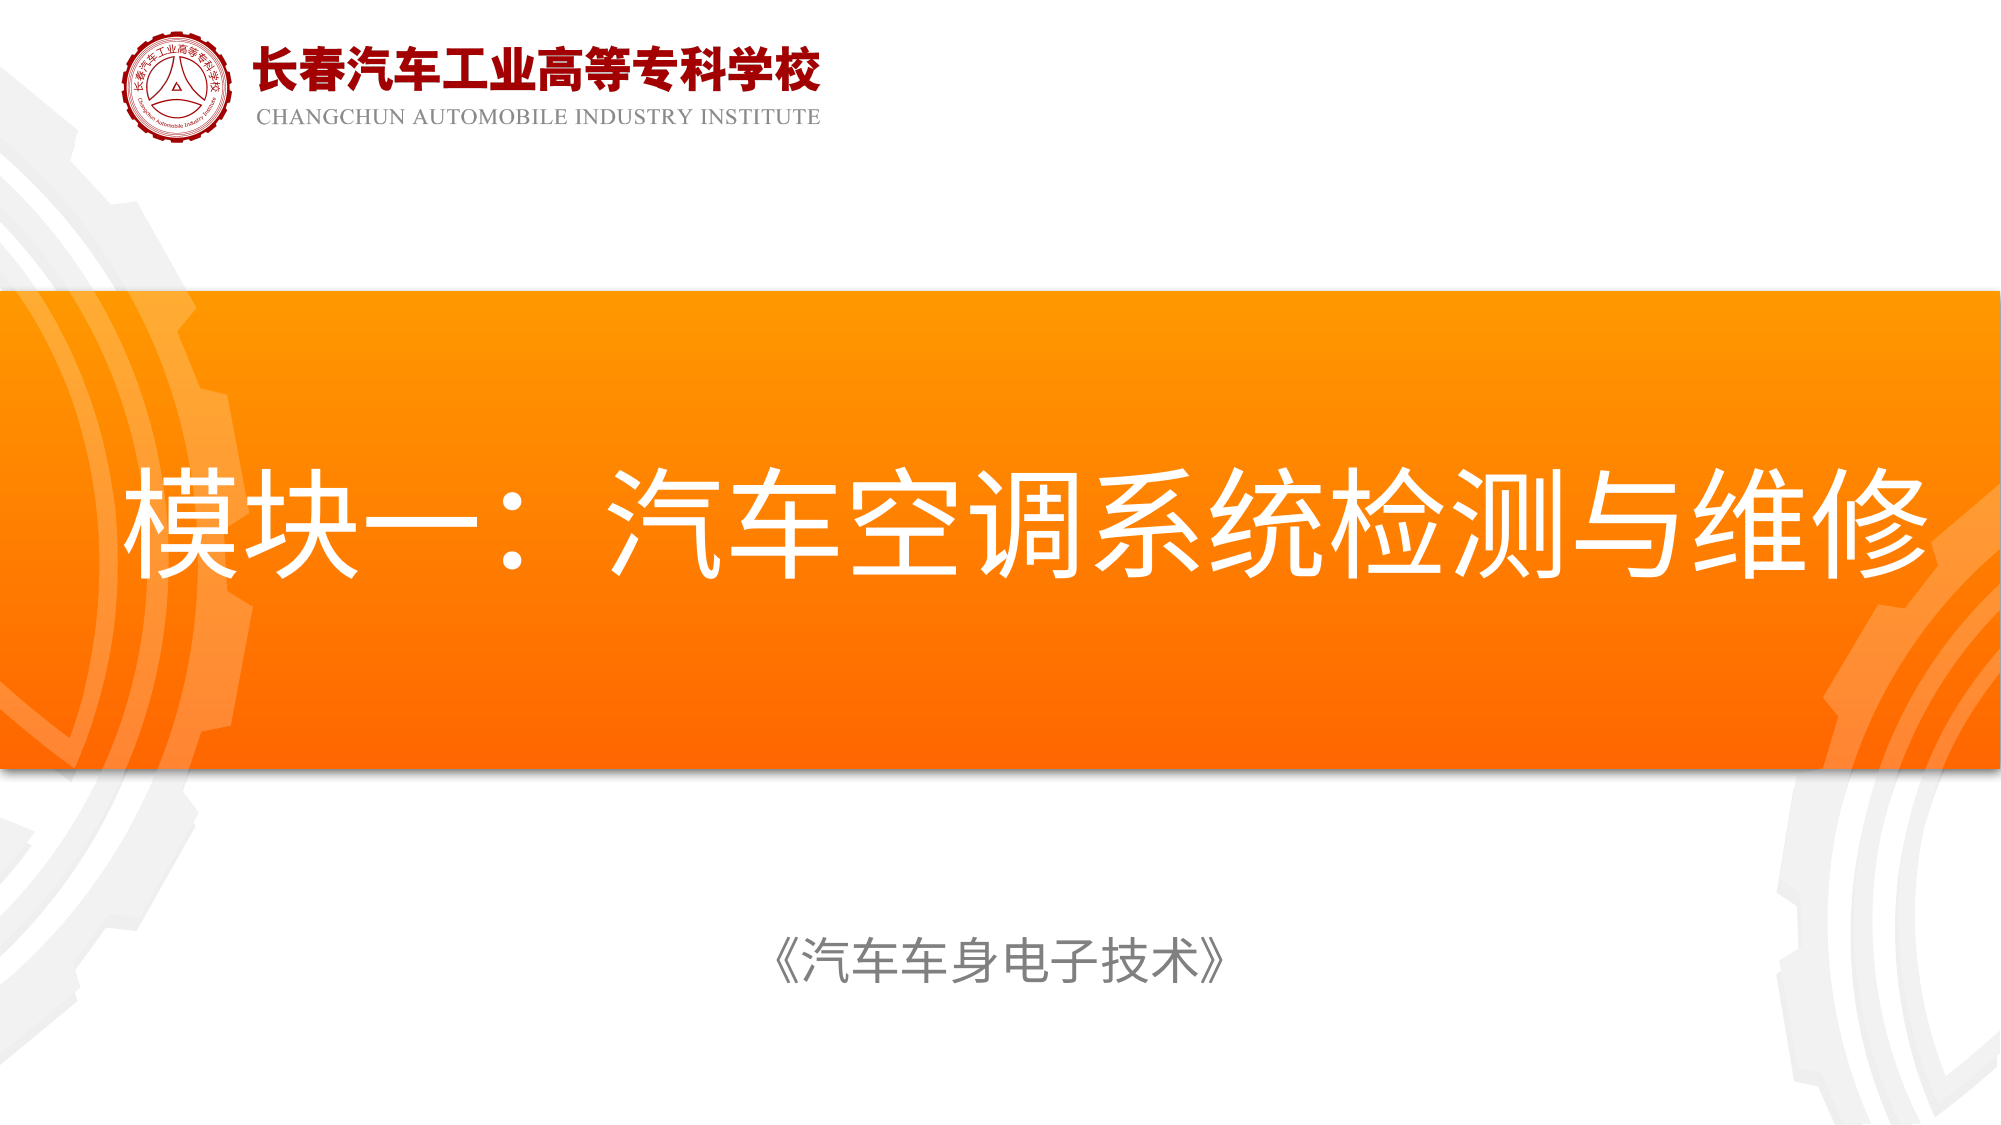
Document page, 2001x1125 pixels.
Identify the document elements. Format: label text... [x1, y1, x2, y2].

picture [121, 31, 821, 143]
title 模块一：汽车空调系统检测与维修 [94, 339, 1958, 720]
subtitle 《汽车车身电子技术》 [314, 887, 1686, 1033]
